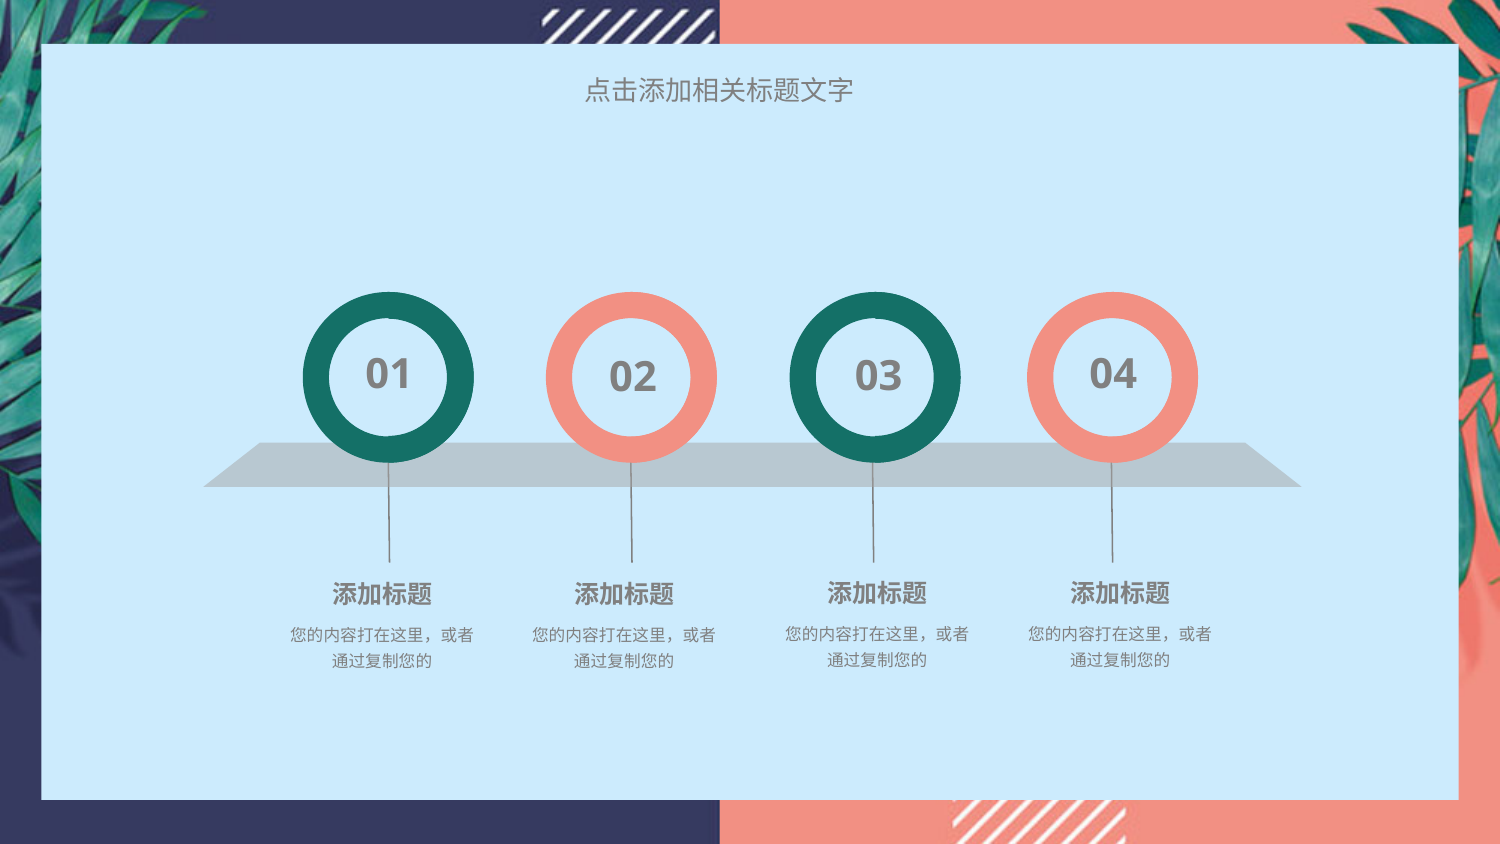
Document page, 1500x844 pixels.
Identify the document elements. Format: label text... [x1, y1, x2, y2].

picture [0, 0, 1500, 844]
text_box [1118, 442, 1302, 487]
text_box 添加标题 [515, 563, 734, 609]
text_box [302, 291, 474, 463]
text_box [203, 442, 382, 487]
text_box 添加标题 [768, 562, 987, 608]
text_box 您的内容打在这里，或者通过复制您的 [1011, 612, 1230, 676]
text_box 您的内容打在这里，或者通过复制您的 [272, 613, 492, 677]
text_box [1026, 291, 1199, 463]
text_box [789, 291, 961, 463]
text_box 您的内容打在这里，或者通过复制您的 [515, 613, 734, 677]
text_box [879, 442, 1105, 487]
text_box [638, 442, 867, 487]
text_box 添加标题 [1011, 562, 1230, 608]
text_box [395, 442, 625, 487]
text_box 添加标题 [272, 563, 492, 609]
text_box 您的内容打在这里，或者通过复制您的 [768, 612, 987, 676]
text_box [545, 291, 718, 463]
